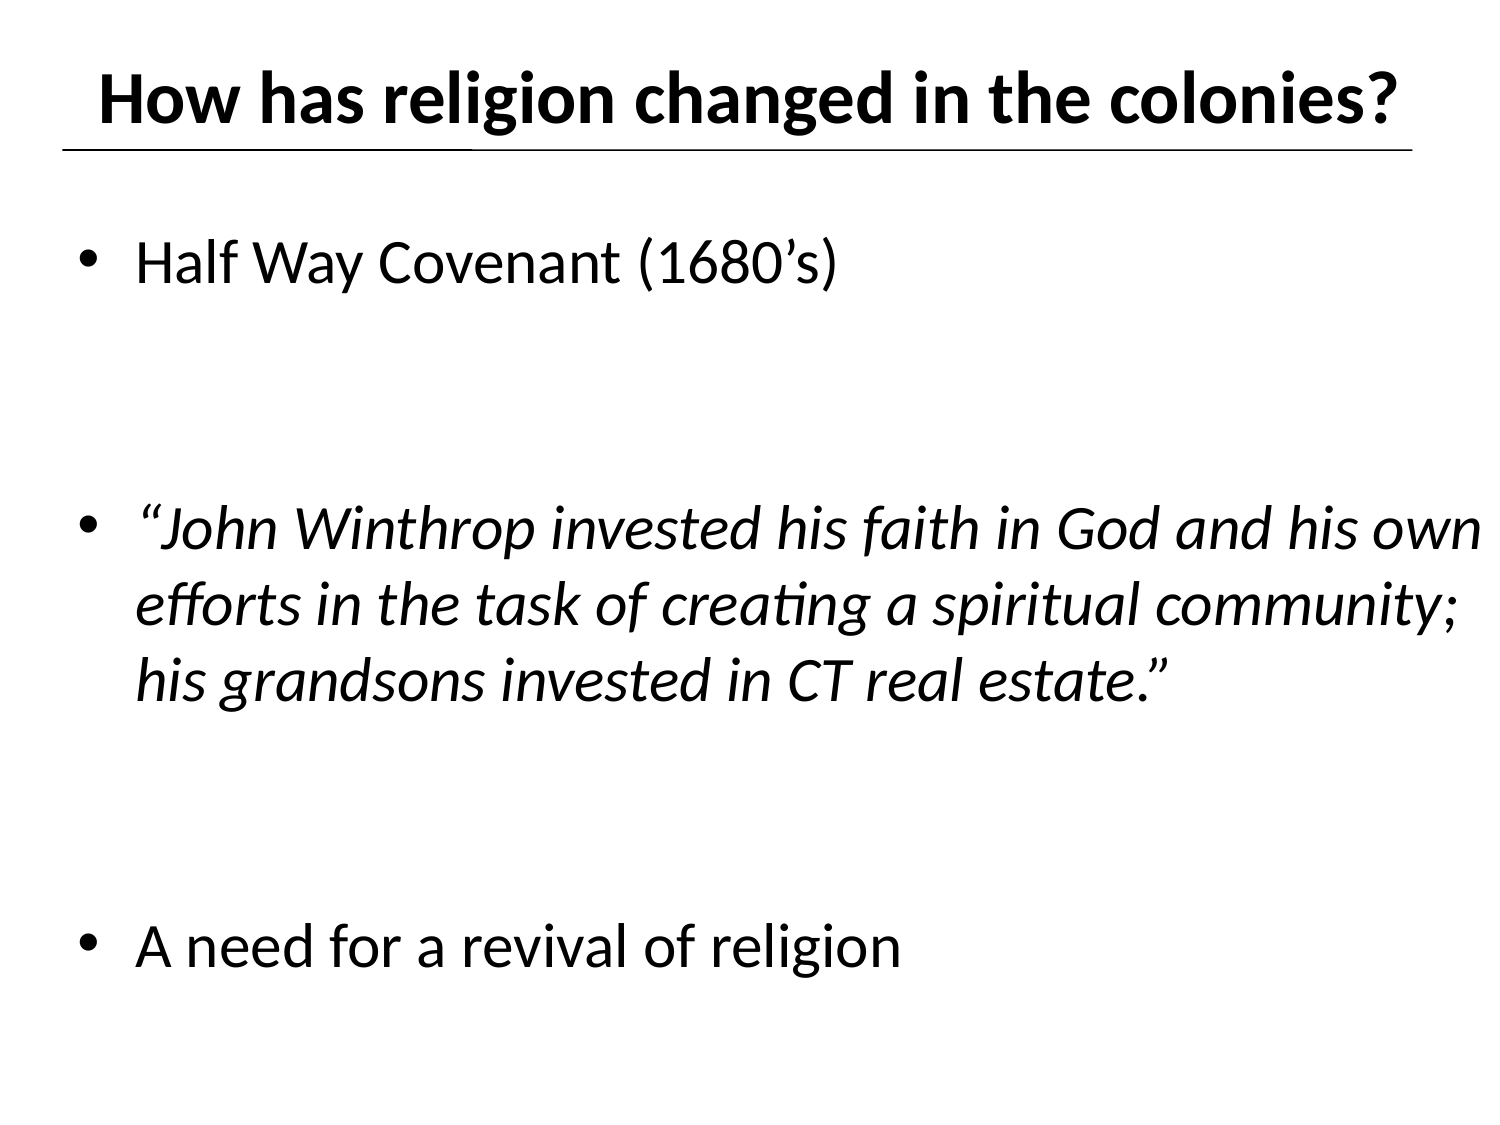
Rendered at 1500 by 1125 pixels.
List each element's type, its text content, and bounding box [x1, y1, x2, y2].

list Half Way Covenant (1680’s) “John Winthrop invested his faith in God and his own efforts in the task of creating a spiritual community; his grandsons invested in CT real estate.” A need for a revival of religion [62, 212, 1500, 1005]
title How has religion changed in the colonies? [0, 0, 1500, 188]
